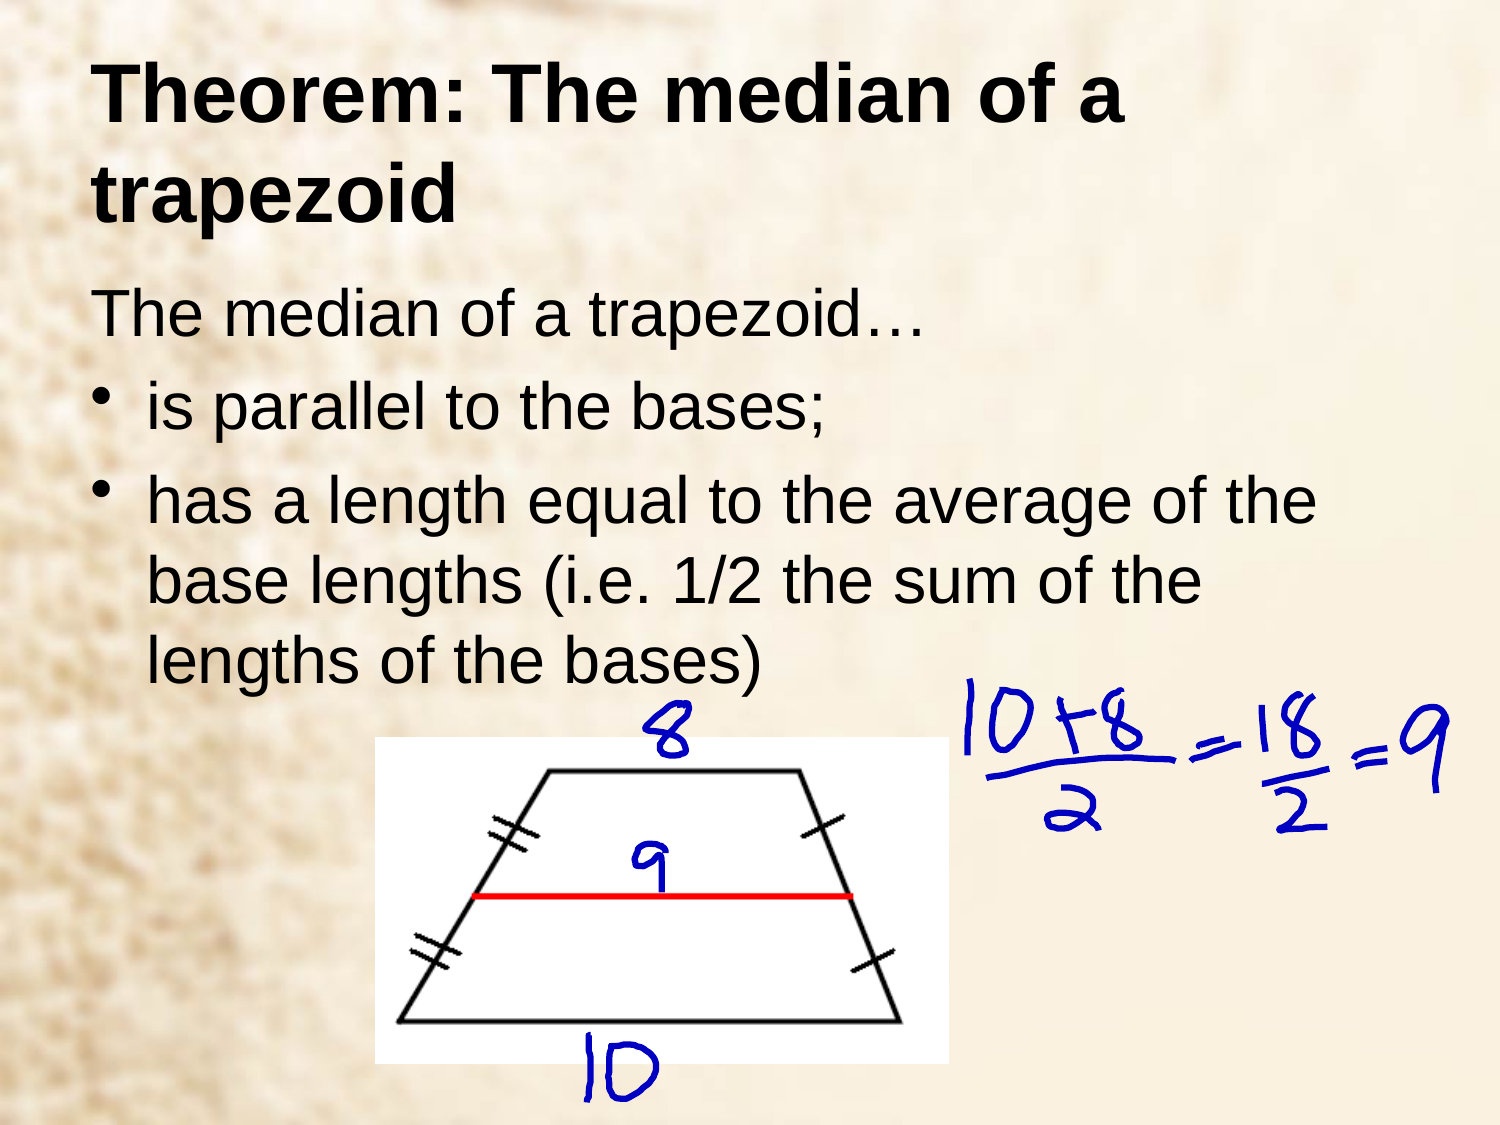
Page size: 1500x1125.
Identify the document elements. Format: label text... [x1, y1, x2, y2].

text_box [1190, 743, 1242, 762]
title Theorem: The median of a trapezoid [74, 44, 1426, 233]
text_box [985, 756, 1176, 779]
text_box [1058, 697, 1077, 754]
picture [0, 0, 1500, 1125]
text_box [1283, 693, 1319, 757]
text_box [1355, 760, 1388, 768]
text_box [966, 678, 972, 756]
text_box [644, 702, 690, 735]
text_box [586, 1074, 592, 1103]
list The median of a trapezoid… is parallel to the bases; has a length equal to the average of the base lengths (i.e. 1/2 the sum of the lengths of the bases) [74, 262, 1426, 1006]
text_box [1352, 747, 1388, 760]
text_box [991, 689, 1032, 751]
text_box [1261, 767, 1330, 785]
text_box [607, 1074, 656, 1100]
text_box [1198, 737, 1225, 747]
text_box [374, 737, 949, 1065]
text_box [1067, 710, 1096, 718]
text_box [1274, 788, 1328, 832]
text_box [1046, 786, 1100, 831]
text_box [1103, 689, 1141, 749]
text_box [1401, 706, 1448, 794]
text_box [1261, 704, 1267, 752]
